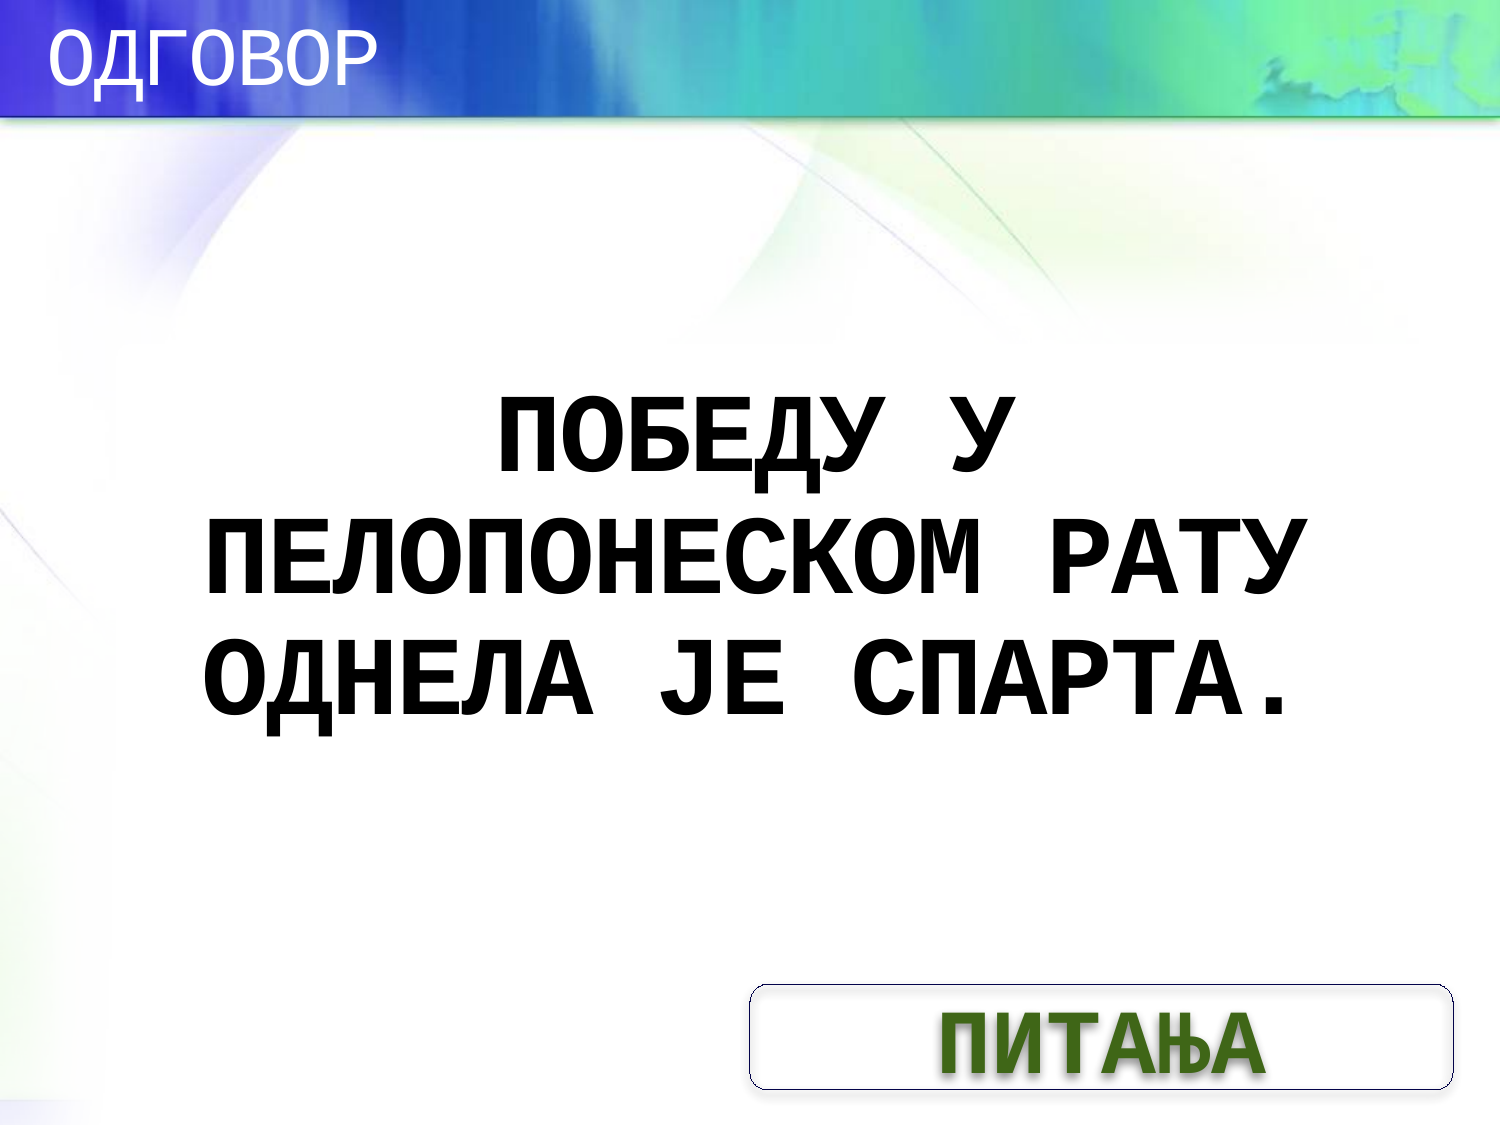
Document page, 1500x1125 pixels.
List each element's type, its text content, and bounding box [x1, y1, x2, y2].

text_box ПИТАЊА [749, 984, 1454, 1090]
text_box ОДГОВОР [46, 0, 774, 118]
picture [0, 0, 1500, 1125]
title ПОБЕДУ У ПЕЛОПОНЕСКОМ РАТУ ОДНЕЛА ЈЕ СПАРТА. [128, 152, 1380, 961]
